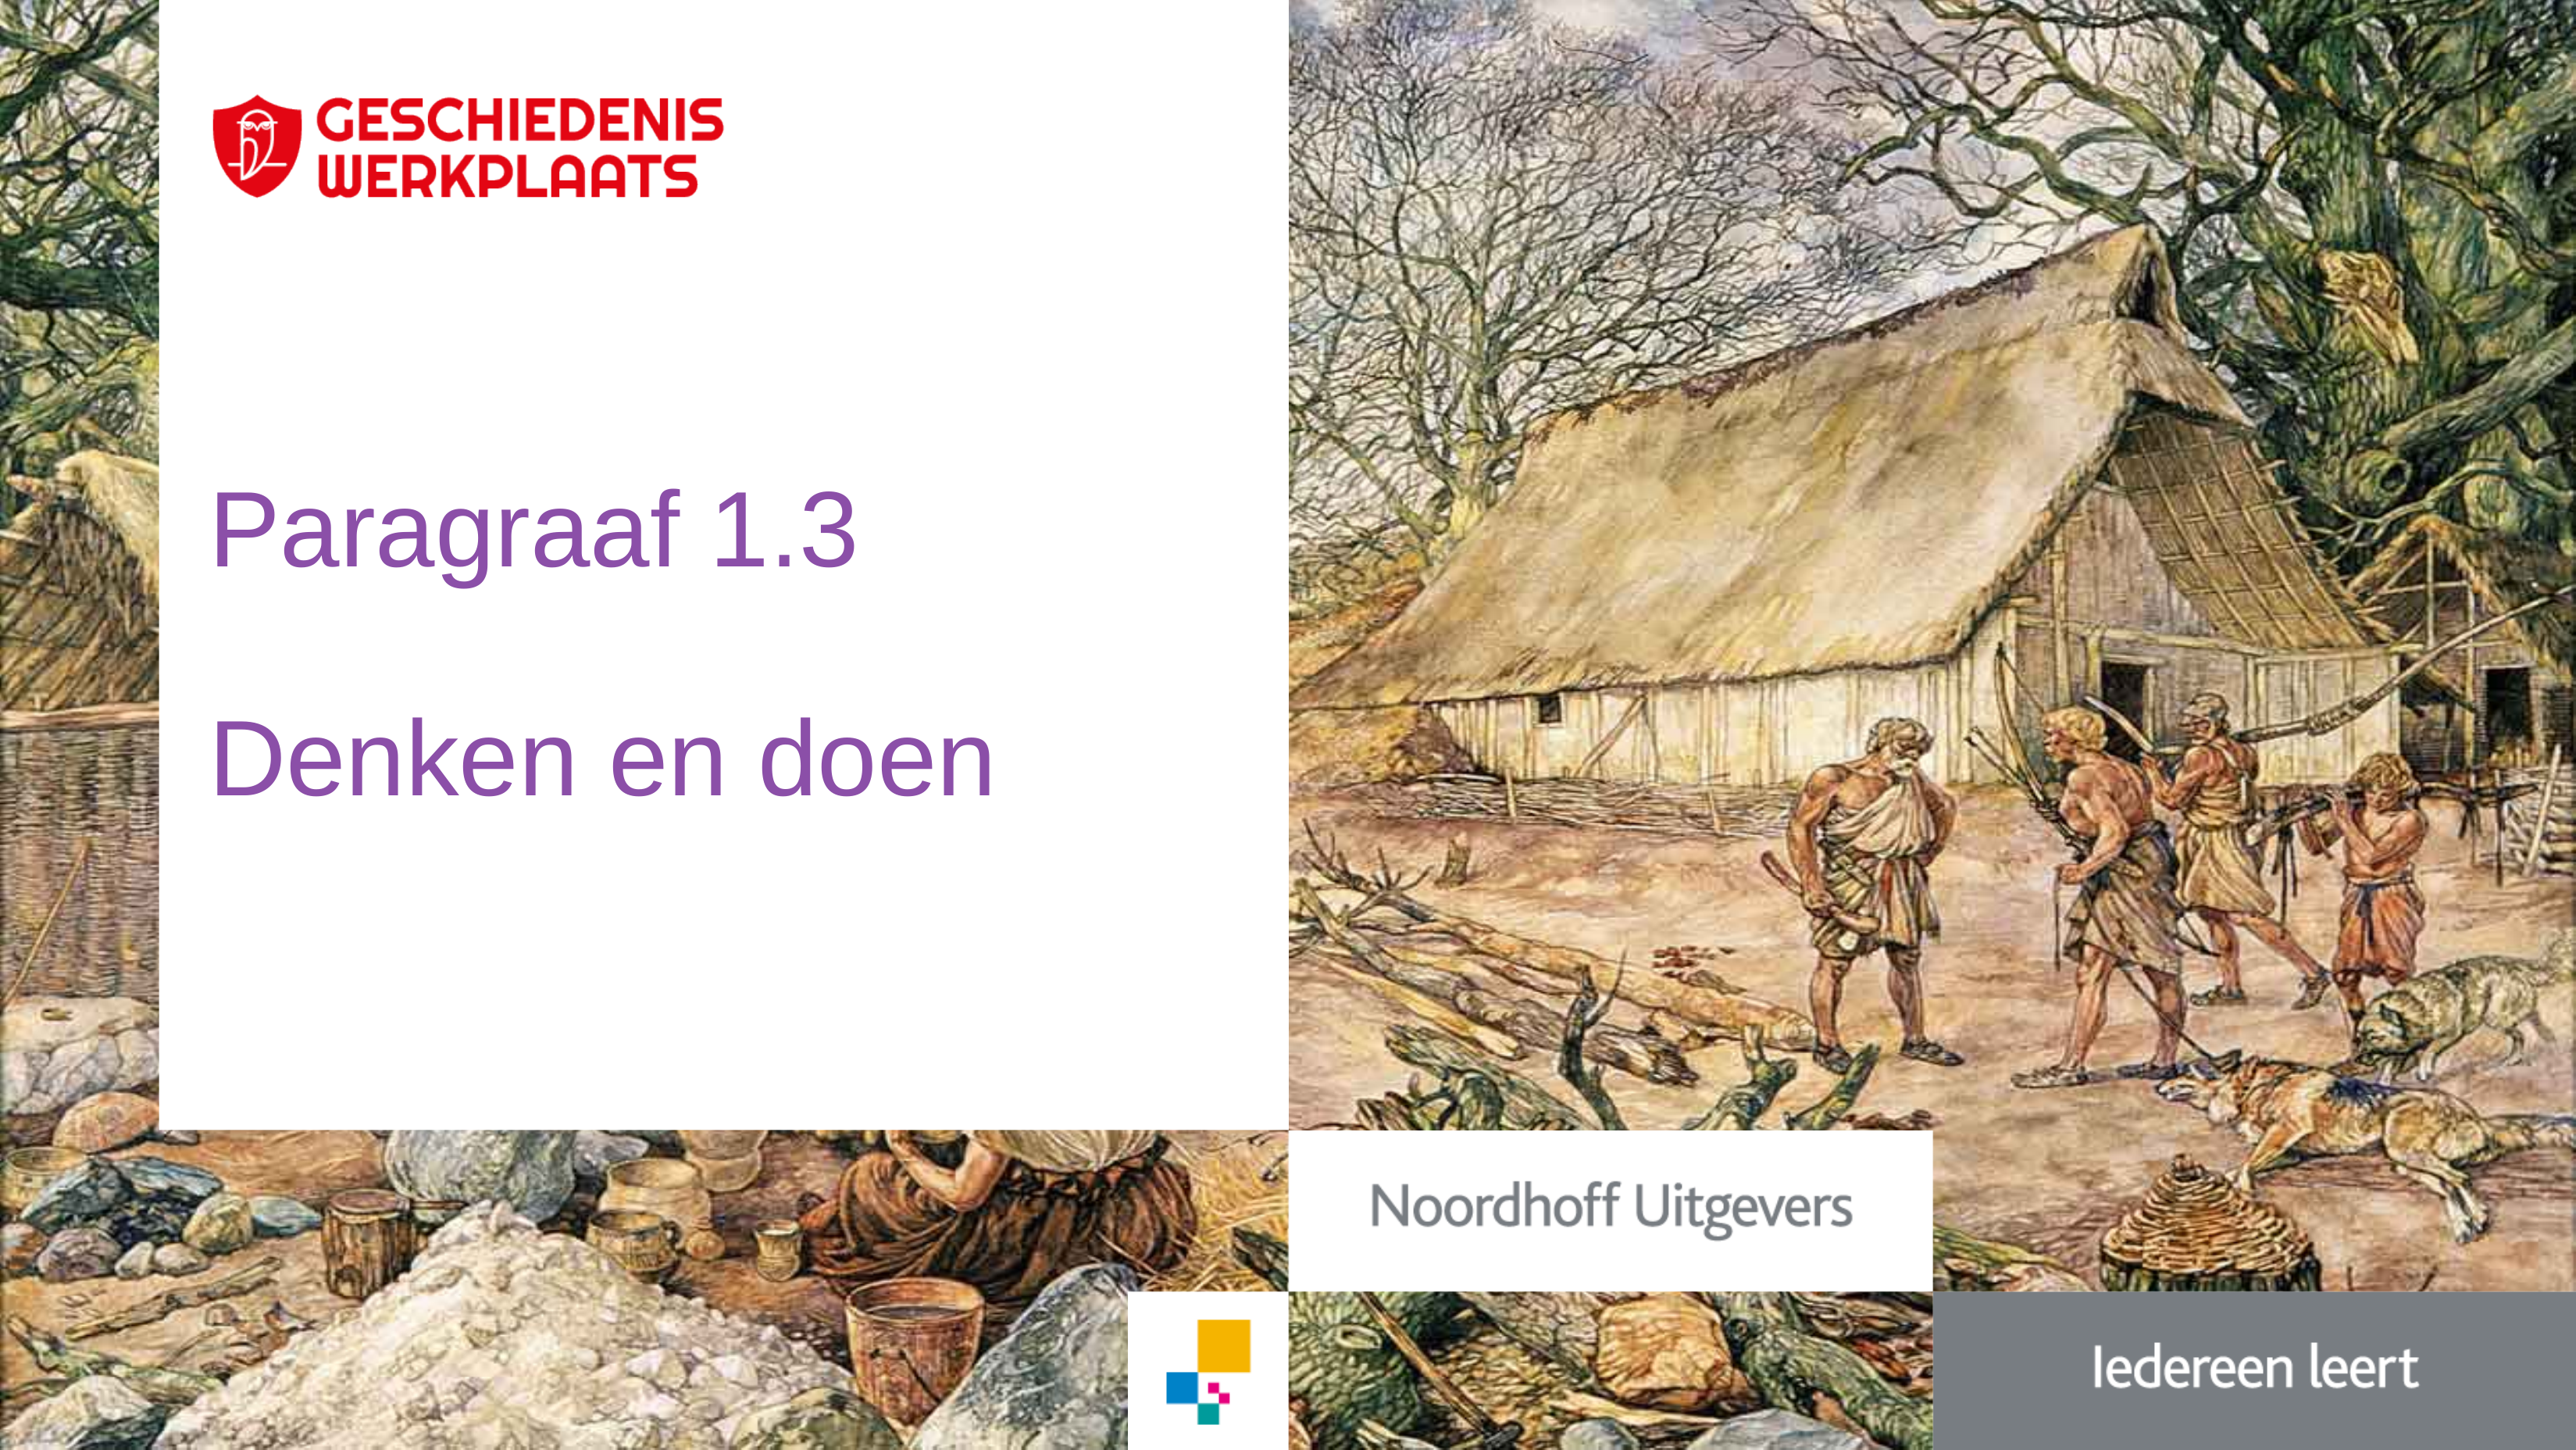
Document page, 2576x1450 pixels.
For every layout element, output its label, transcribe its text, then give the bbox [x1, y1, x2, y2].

picture [0, 0, 2576, 1450]
title Paragraaf 1.3 Denken en doen [159, 322, 1289, 968]
picture [159, 0, 1185, 293]
